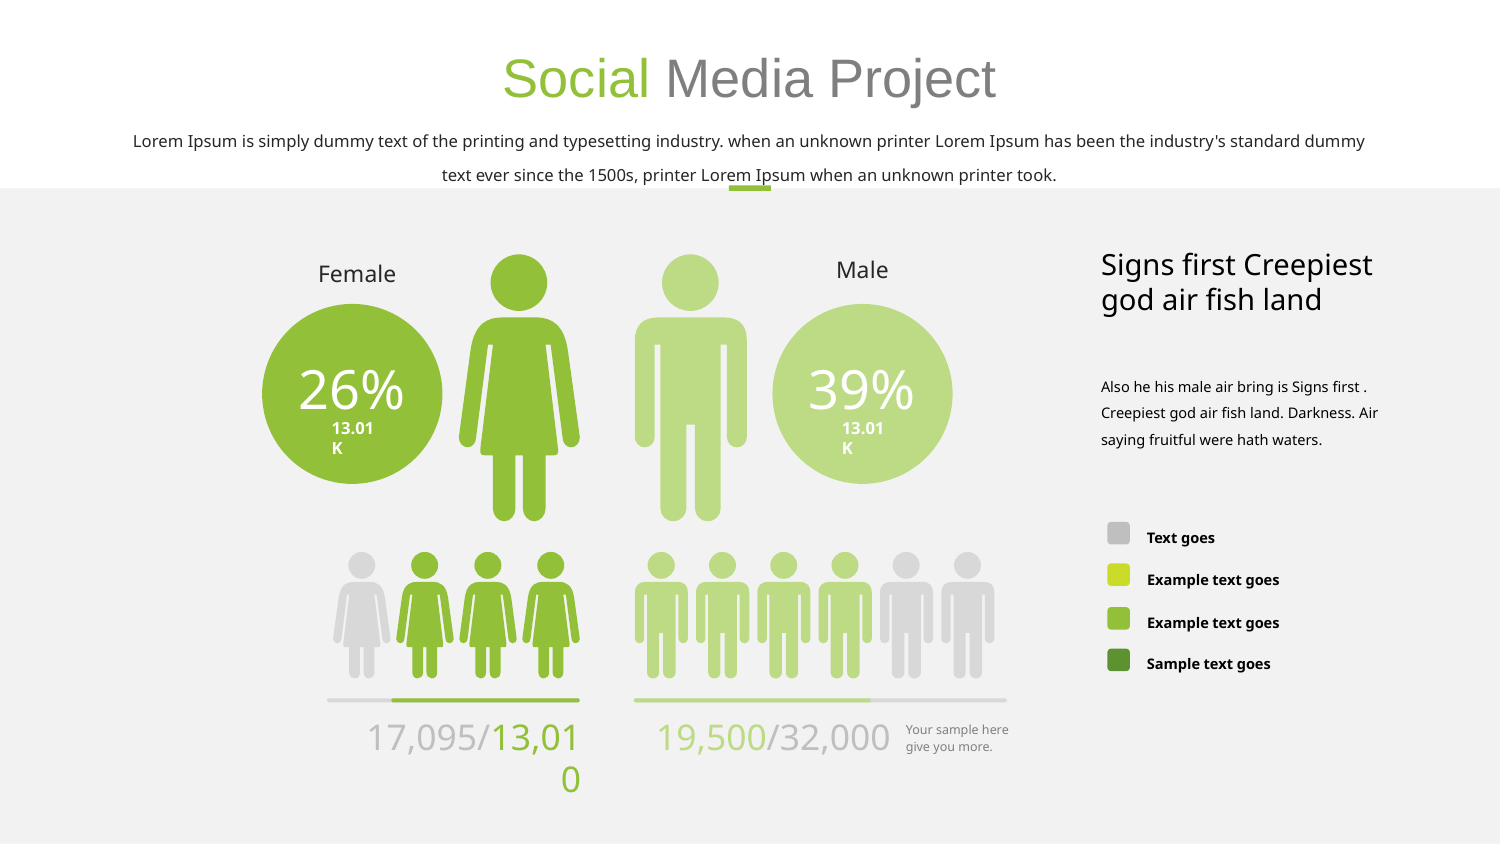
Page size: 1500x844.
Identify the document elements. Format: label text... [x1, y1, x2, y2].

text_box [396, 581, 454, 679]
text_box Female [302, 254, 413, 295]
text_box [757, 581, 811, 679]
text_box [333, 581, 391, 679]
text_box [634, 317, 747, 522]
text_box [772, 303, 953, 484]
text_box [709, 551, 737, 579]
text_box 17,095/13,010 [337, 709, 593, 763]
text_box [728, 185, 771, 191]
text_box 19,500/32,000 [624, 709, 902, 763]
text_box [633, 698, 871, 703]
text_box Your sample here give you more. [894, 714, 1039, 755]
text_box [474, 551, 502, 579]
text_box [831, 551, 859, 579]
text_box Signs first Creepiest god air fish land [1089, 241, 1392, 321]
text_box Also he his male air bring is Signs first . Creepiest god air fish land. Darkness. Air saying fruitful were hath waters. [1089, 363, 1392, 452]
text_box [522, 581, 580, 679]
text_box [490, 254, 548, 311]
text_box [941, 581, 995, 679]
text_box [458, 317, 580, 522]
text_box [818, 581, 872, 679]
text_box [634, 581, 688, 679]
text_box Social Media Project [436, 45, 1064, 107]
text_box [880, 581, 934, 679]
text_box [326, 698, 392, 703]
text_box [770, 551, 798, 579]
text_box [662, 254, 719, 311]
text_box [1107, 518, 1318, 676]
text_box [696, 581, 750, 679]
text_box [537, 551, 565, 579]
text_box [285, 349, 420, 444]
text_box [391, 698, 580, 703]
text_box [954, 551, 981, 579]
text_box [262, 303, 443, 484]
text_box [348, 551, 376, 579]
text_box [411, 551, 439, 579]
text_box [647, 551, 675, 579]
text_box [0, 188, 1500, 844]
text_box [892, 551, 920, 579]
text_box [796, 349, 929, 444]
text_box Lorem Ipsum is simply dummy text of the printing and typesetting industry. when an unknown printer Lorem Ipsum has been the industry's standard dummy text ever since the 1500s, printer Lorem Ipsum when an unknown printer took. [116, 111, 1384, 174]
text_box [870, 698, 1007, 703]
text_box [459, 581, 517, 679]
text_box Male [821, 250, 903, 291]
